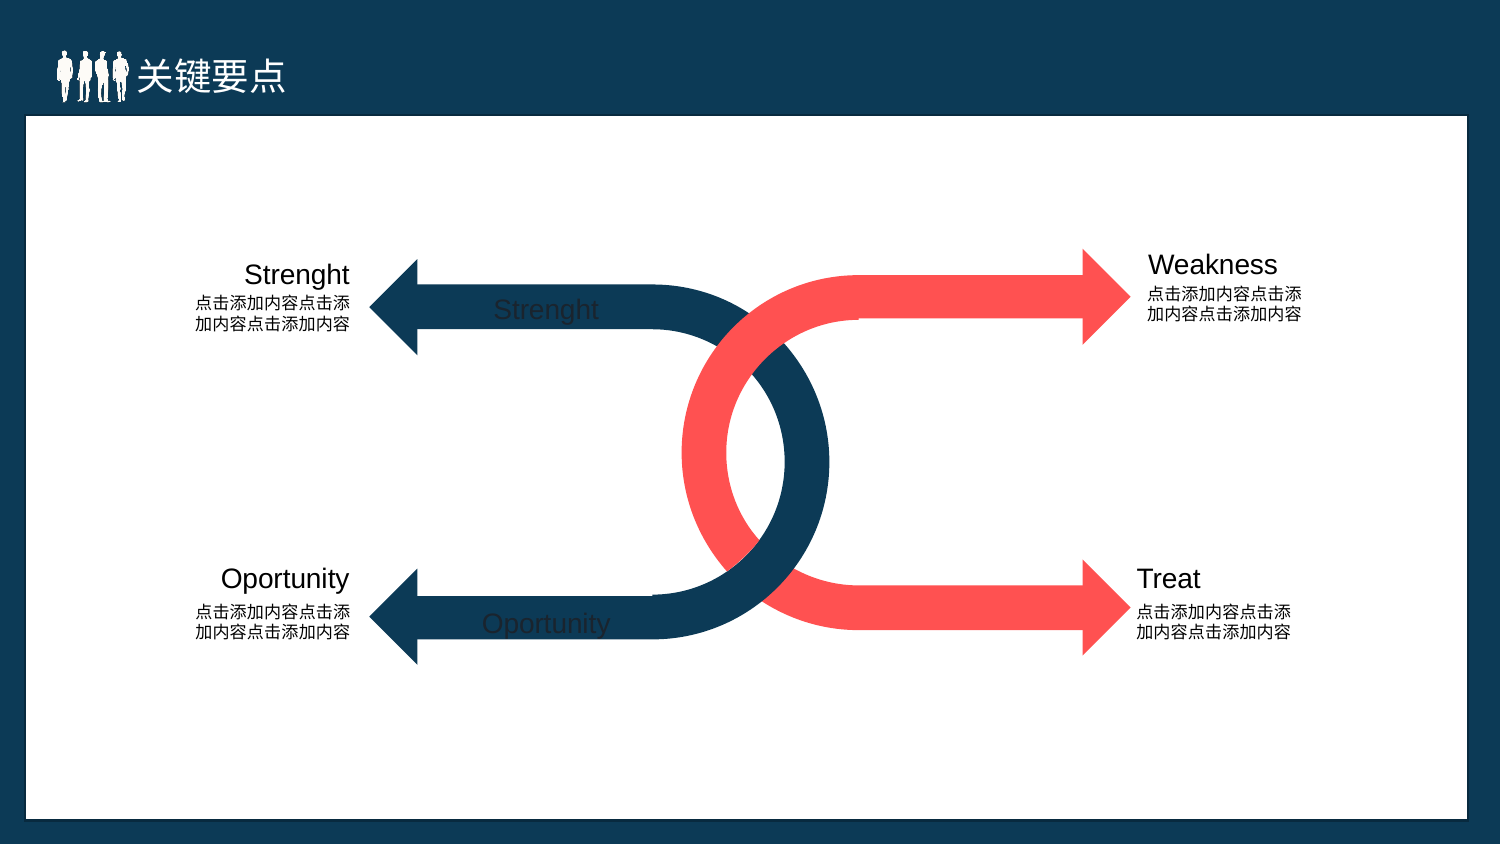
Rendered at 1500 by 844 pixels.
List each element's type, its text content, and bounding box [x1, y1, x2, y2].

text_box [369, 248, 1131, 665]
text_box 点击添加内容点击添加内容点击添加内容 [187, 285, 356, 342]
picture [50, 42, 131, 103]
text_box Treat [1131, 552, 1207, 602]
text_box 点击添加内容点击添加内容点击添加内容 [187, 593, 357, 650]
text_box Strenght [238, 248, 356, 298]
text_box 点击添加内容点击添加内容点击添加内容 [1131, 593, 1300, 650]
text_box Weakness [1142, 239, 1284, 288]
text_box 点击添加内容点击添加内容点击添加内容 [1141, 275, 1311, 332]
text_box Oportunity [214, 552, 356, 602]
